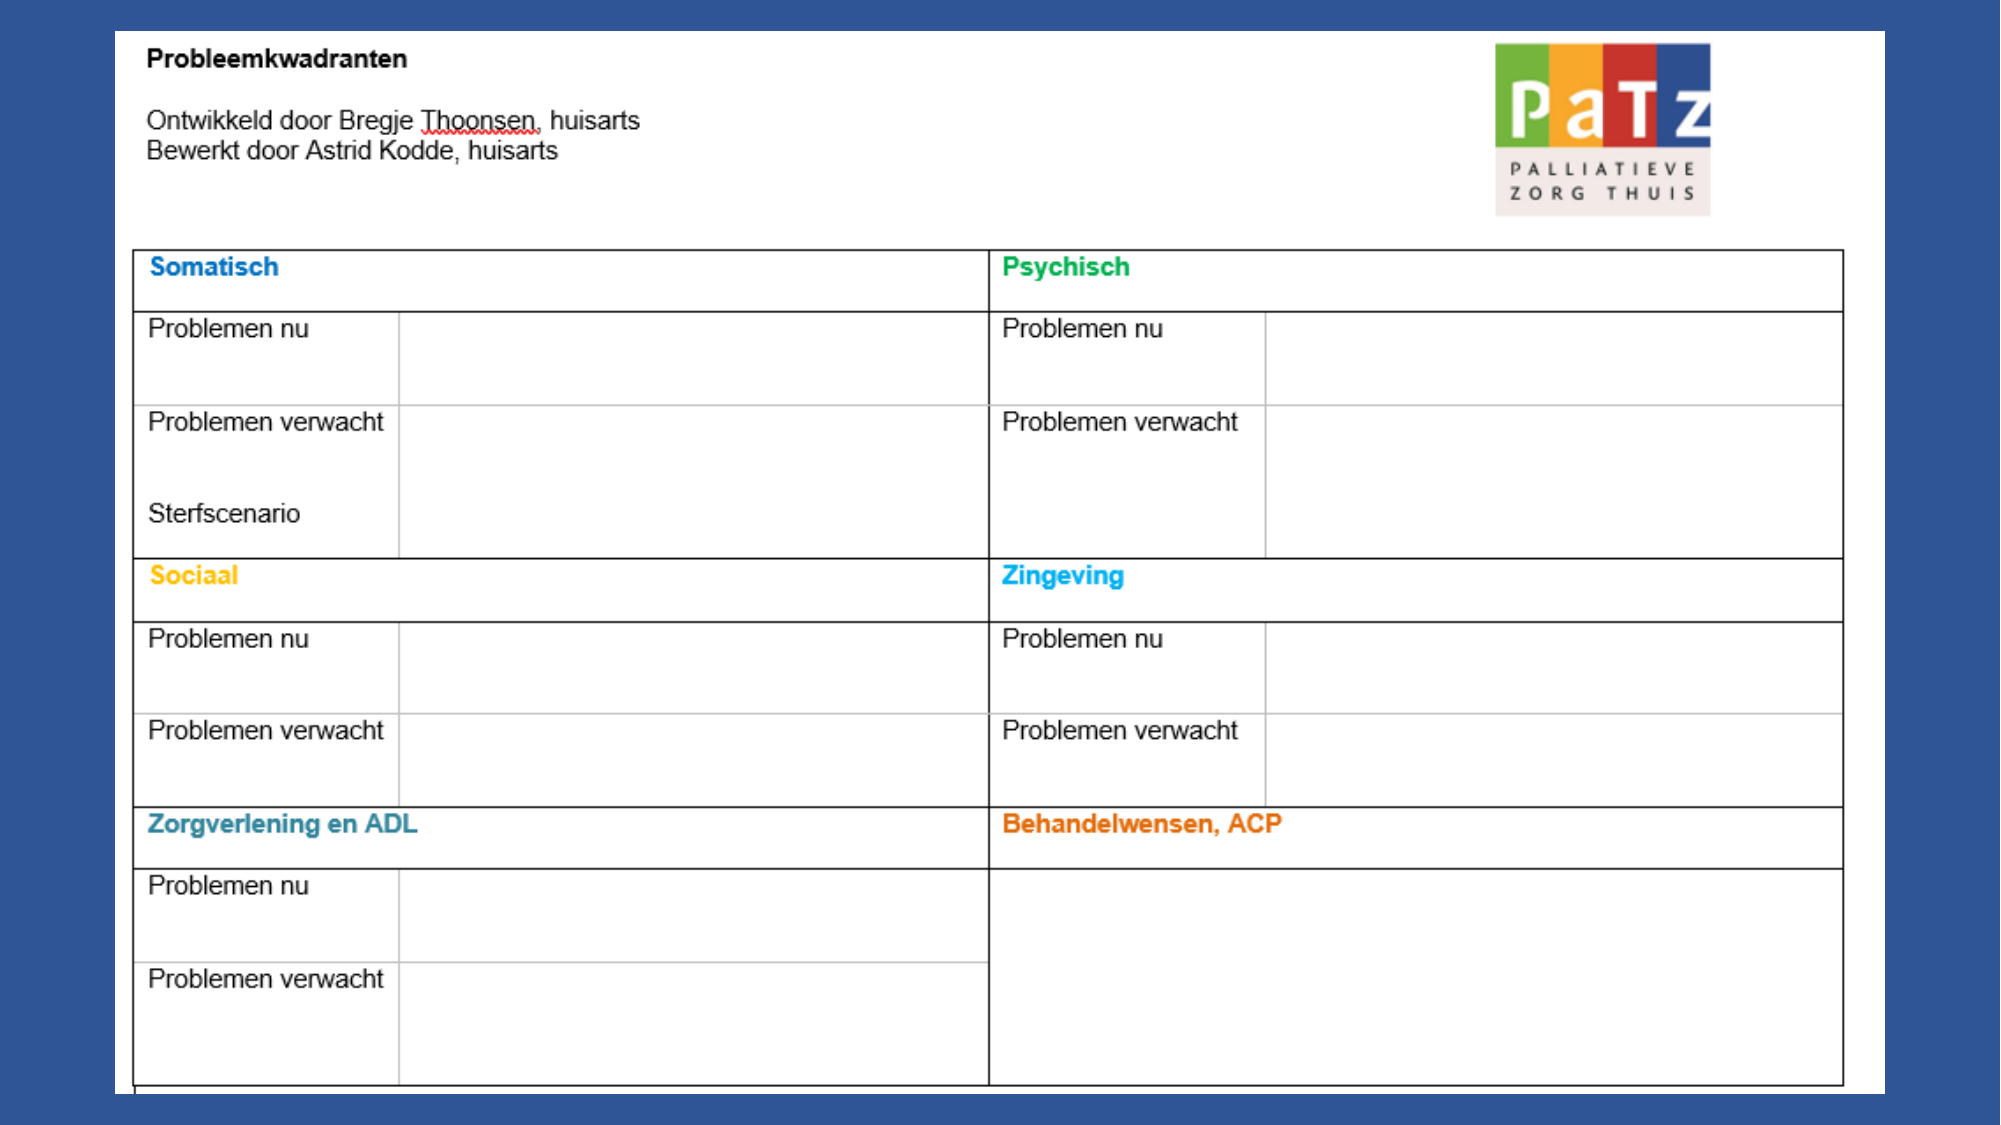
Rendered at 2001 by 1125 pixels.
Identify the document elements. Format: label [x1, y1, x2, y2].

picture [115, 31, 1885, 1094]
